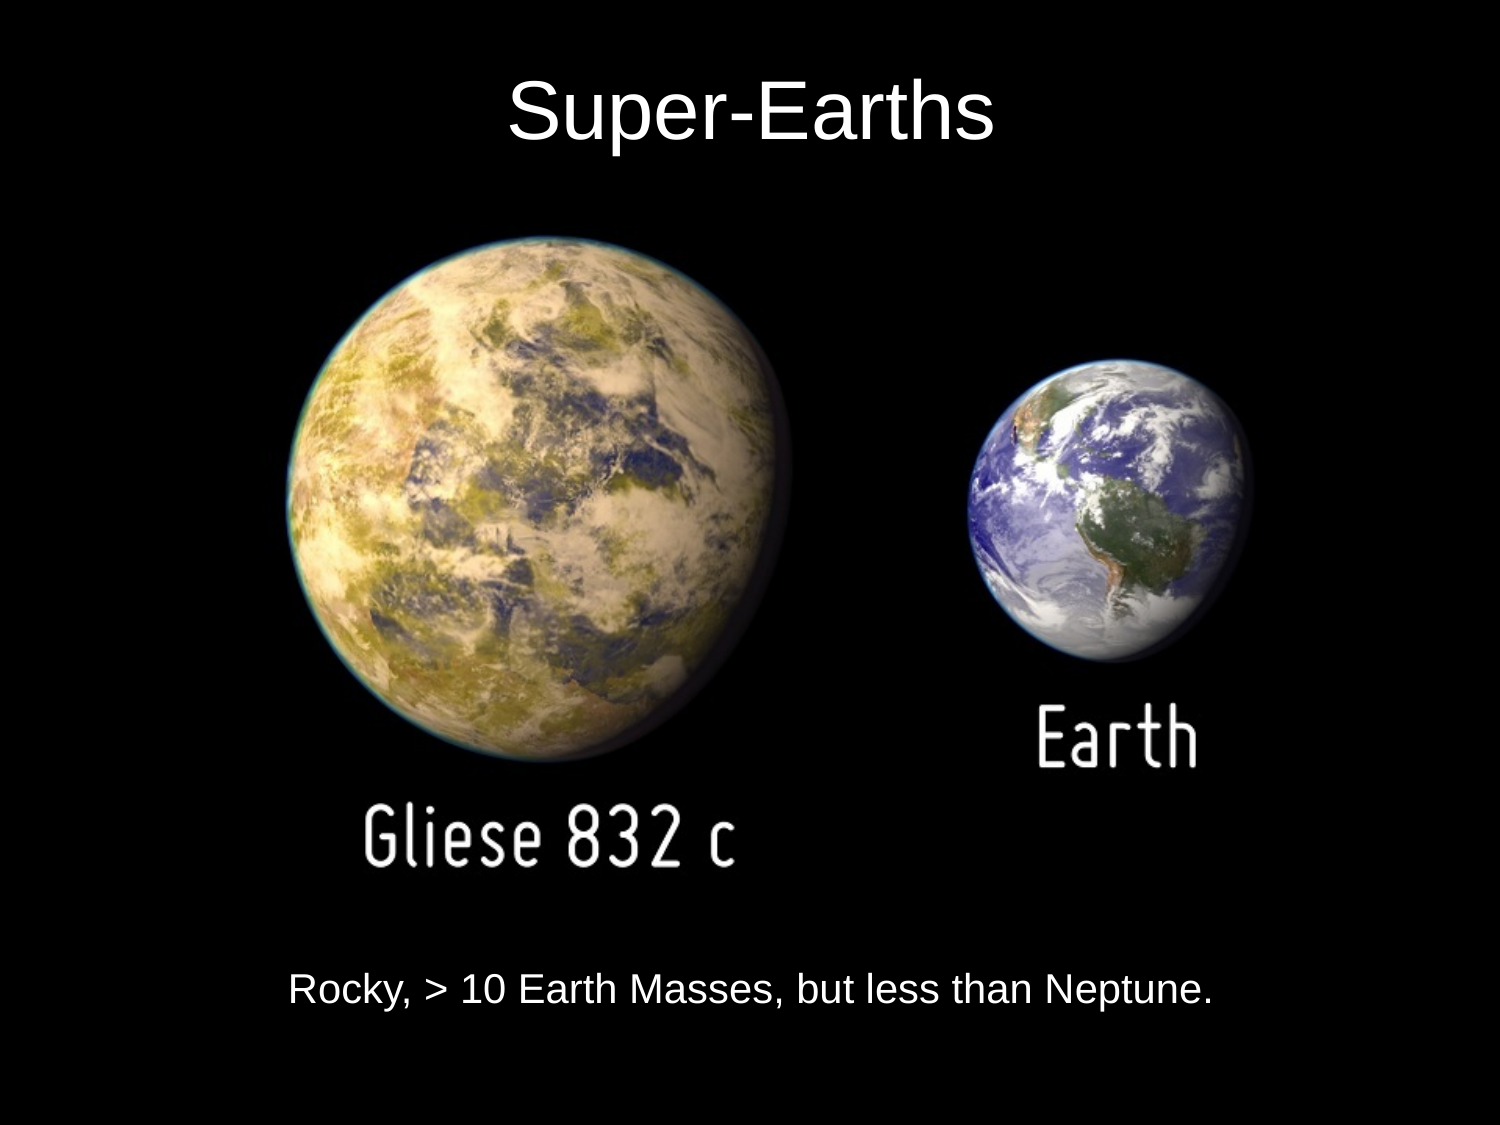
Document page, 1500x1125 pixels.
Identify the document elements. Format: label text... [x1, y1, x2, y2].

picture [238, 226, 1318, 910]
text_box Super-Earths [488, 48, 1014, 165]
text_box Rocky, > 10 Earth Masses, but less than Neptune. [269, 954, 1233, 1020]
